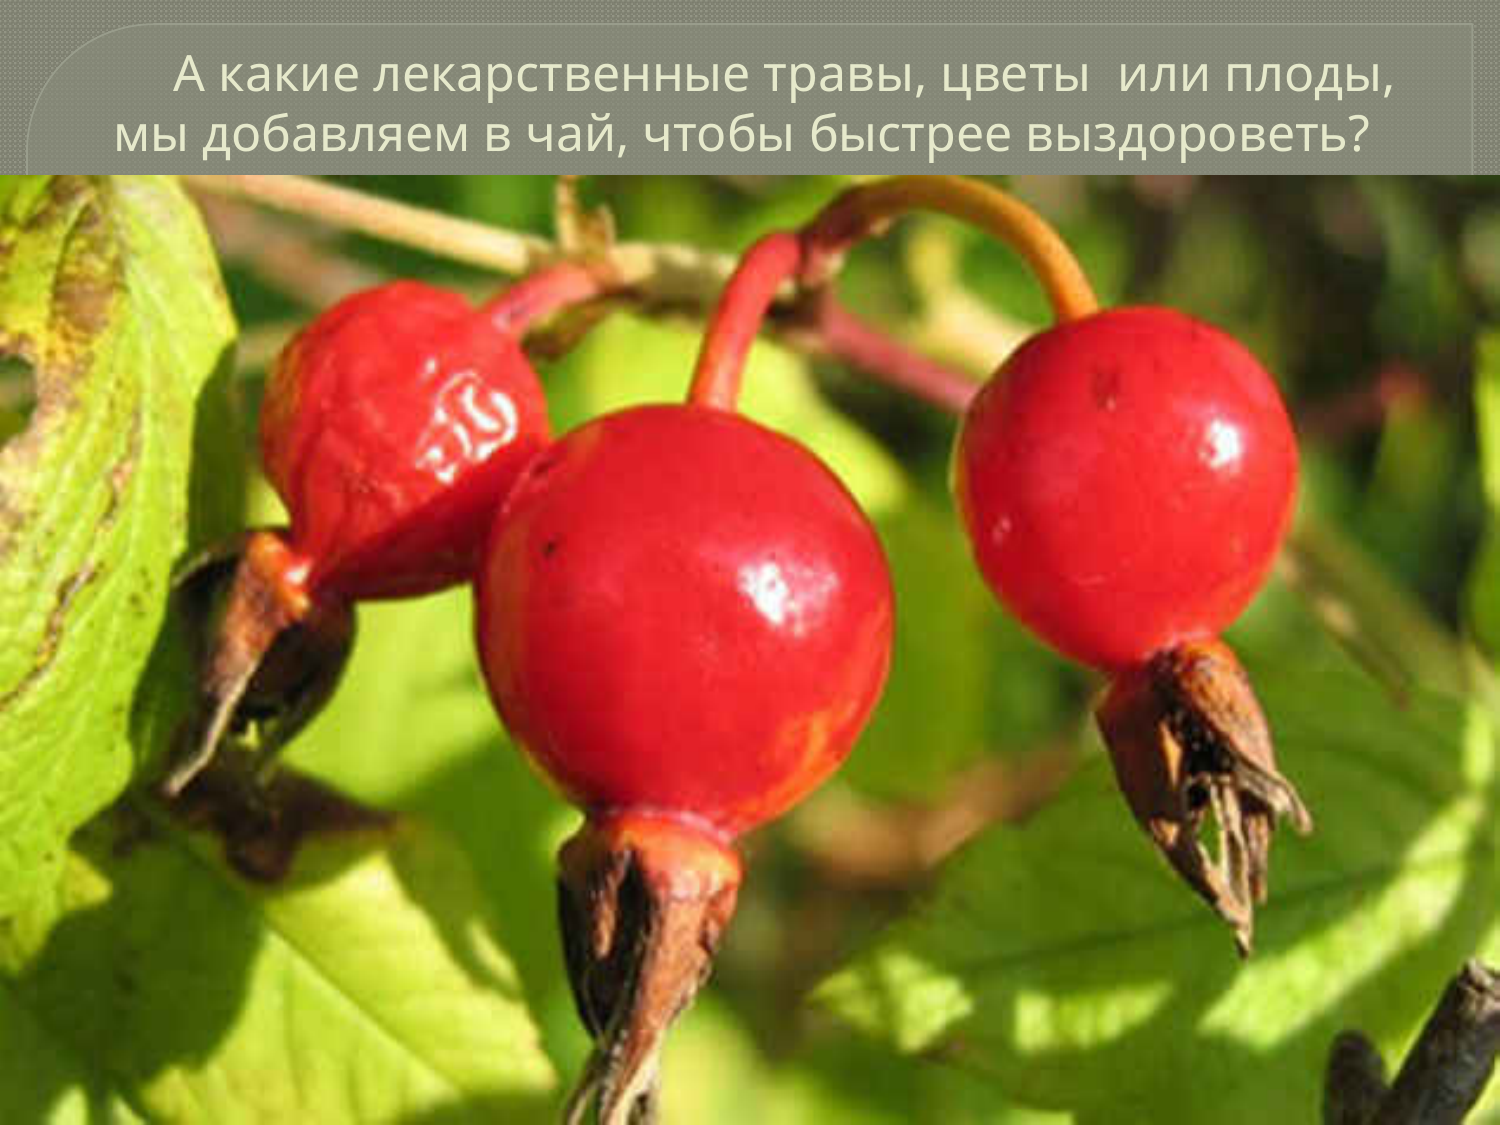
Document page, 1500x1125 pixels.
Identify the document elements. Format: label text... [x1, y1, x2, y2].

title А какие лекарственные травы, цветы или плоды, мы добавляем в чай, чтобы быстрее выздороветь? [75, 41, 1425, 175]
picture [0, 175, 1500, 1125]
